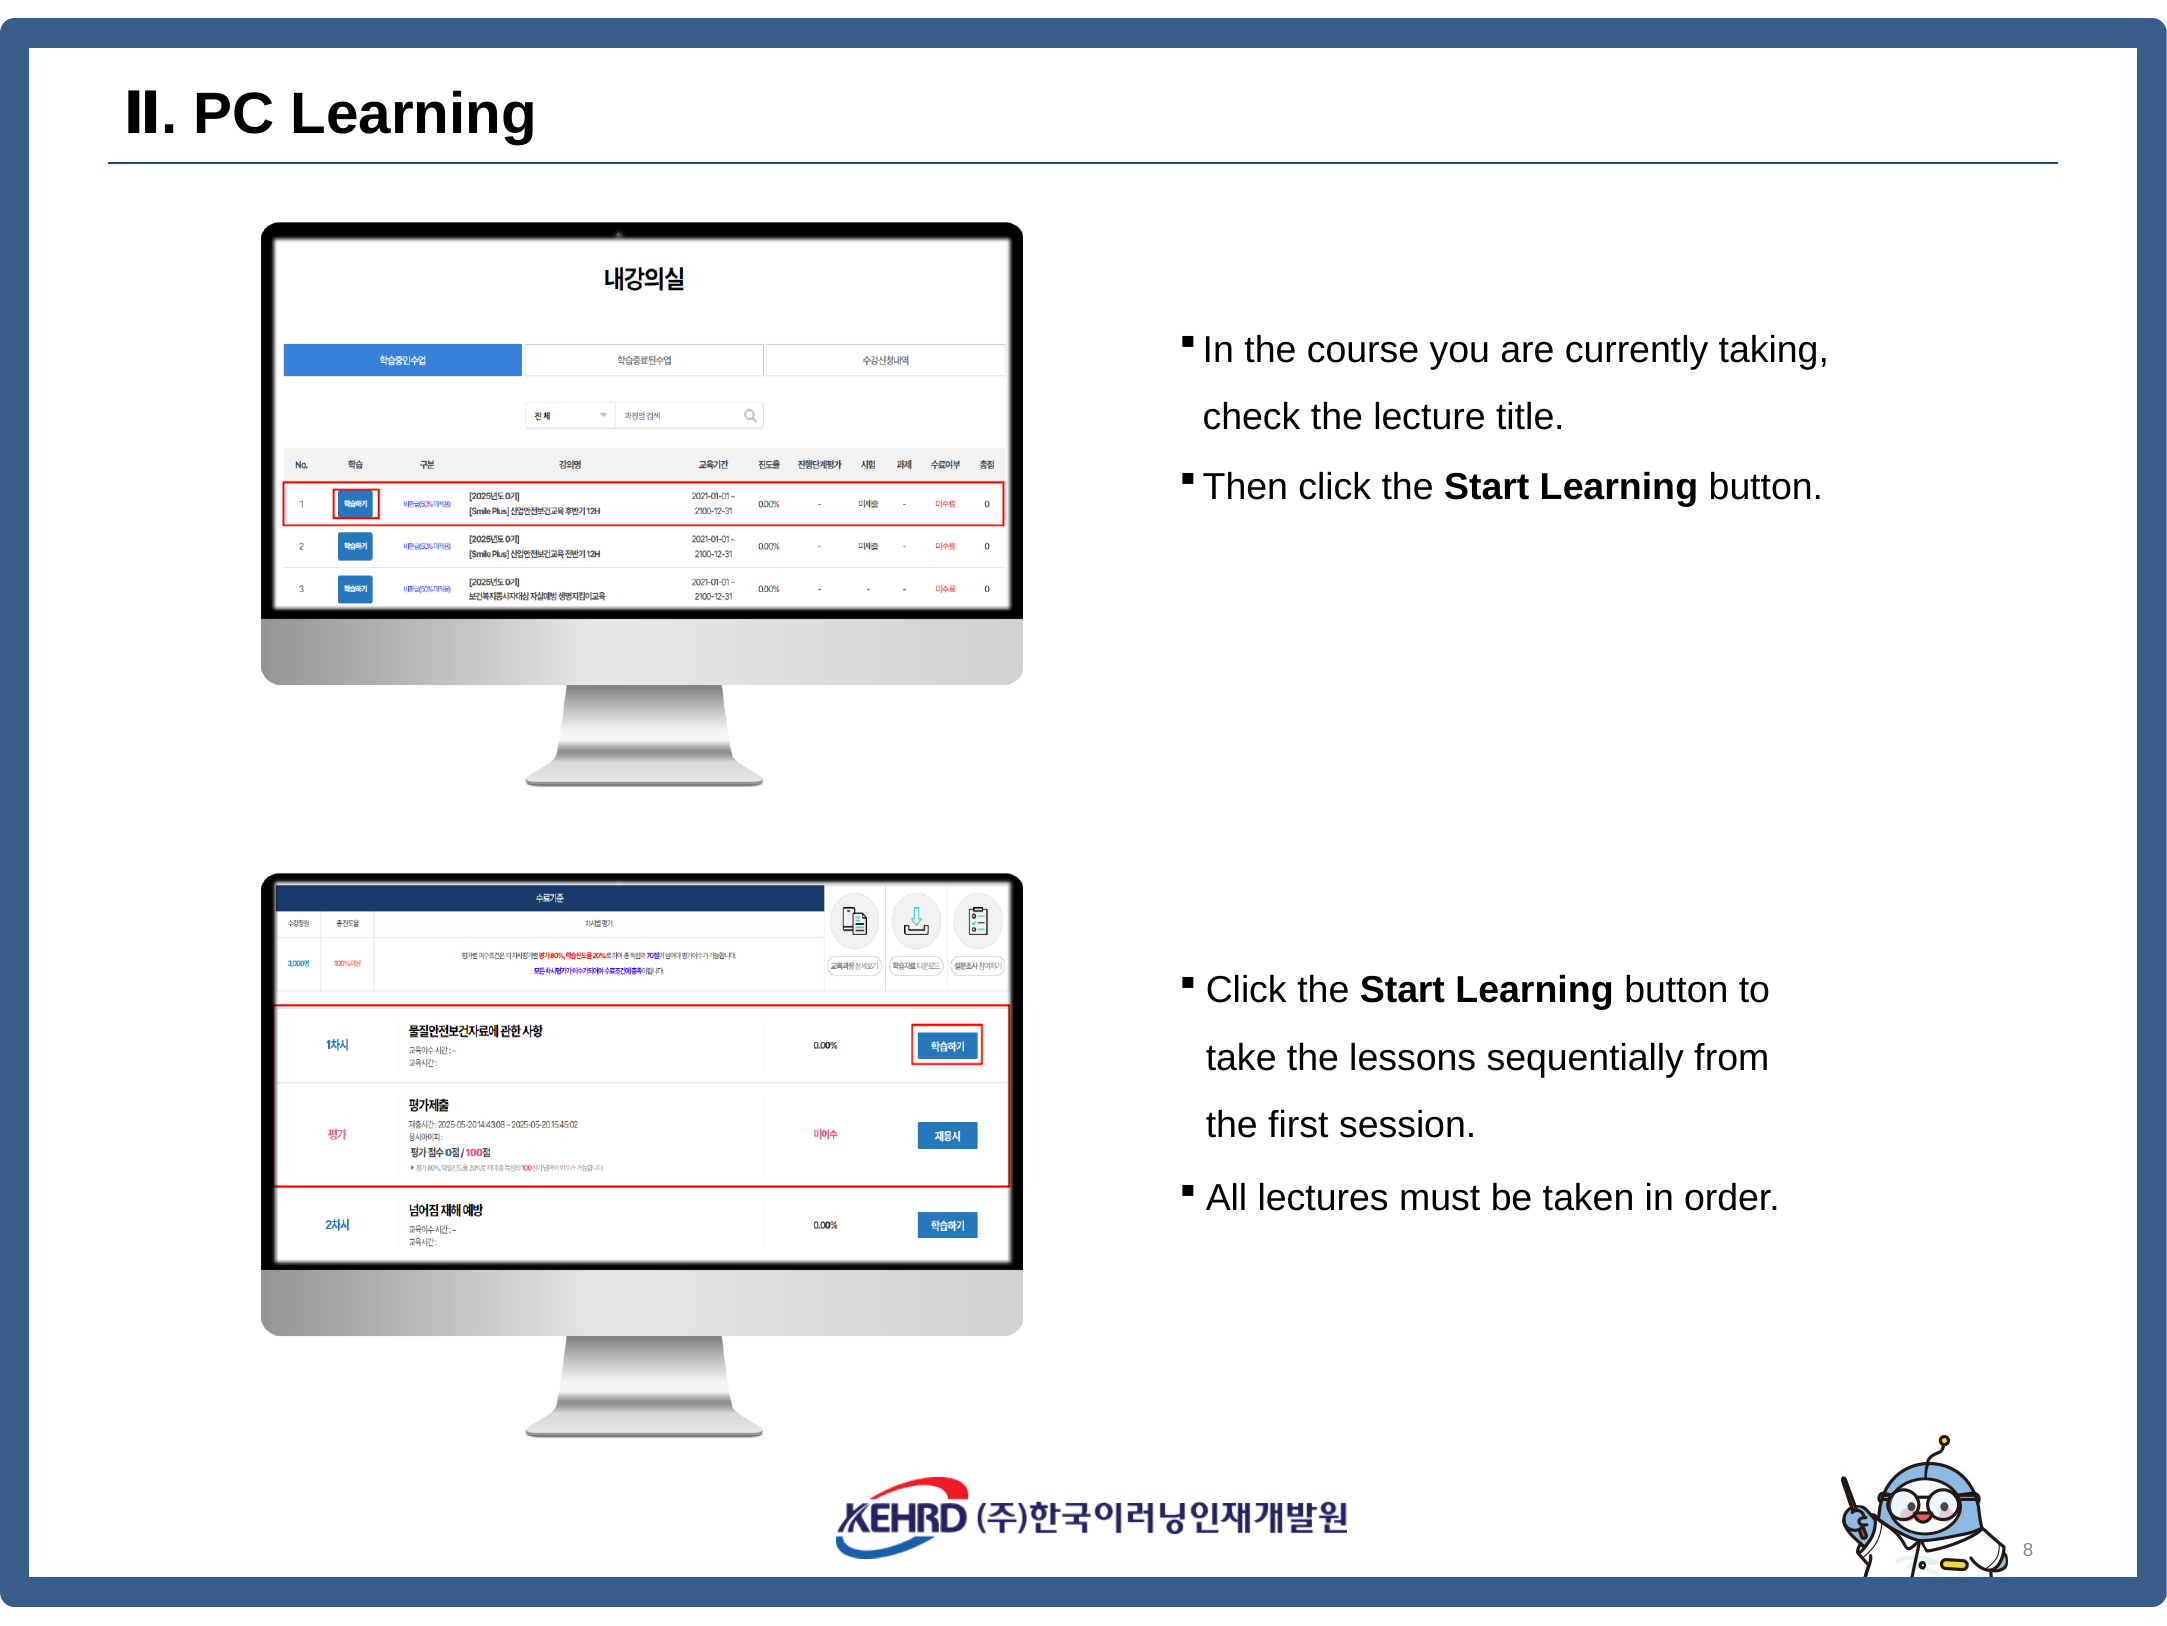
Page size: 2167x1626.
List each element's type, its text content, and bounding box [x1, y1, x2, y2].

picture [260, 873, 1023, 1439]
picture [1841, 1435, 2008, 1577]
text_box Click the Start Learning button to take the lessons sequentially from the first session. All lectures must be taken in order. [1177, 937, 1908, 1219]
picture [260, 222, 1023, 789]
slide_number 8 [2016, 1534, 2052, 1625]
picture [836, 1477, 1347, 1559]
text_box In the course you are currently taking, check the lecture title. Then click the Start Learning button. [1177, 300, 1869, 507]
title Ⅱ. PC Learning [121, 73, 834, 347]
